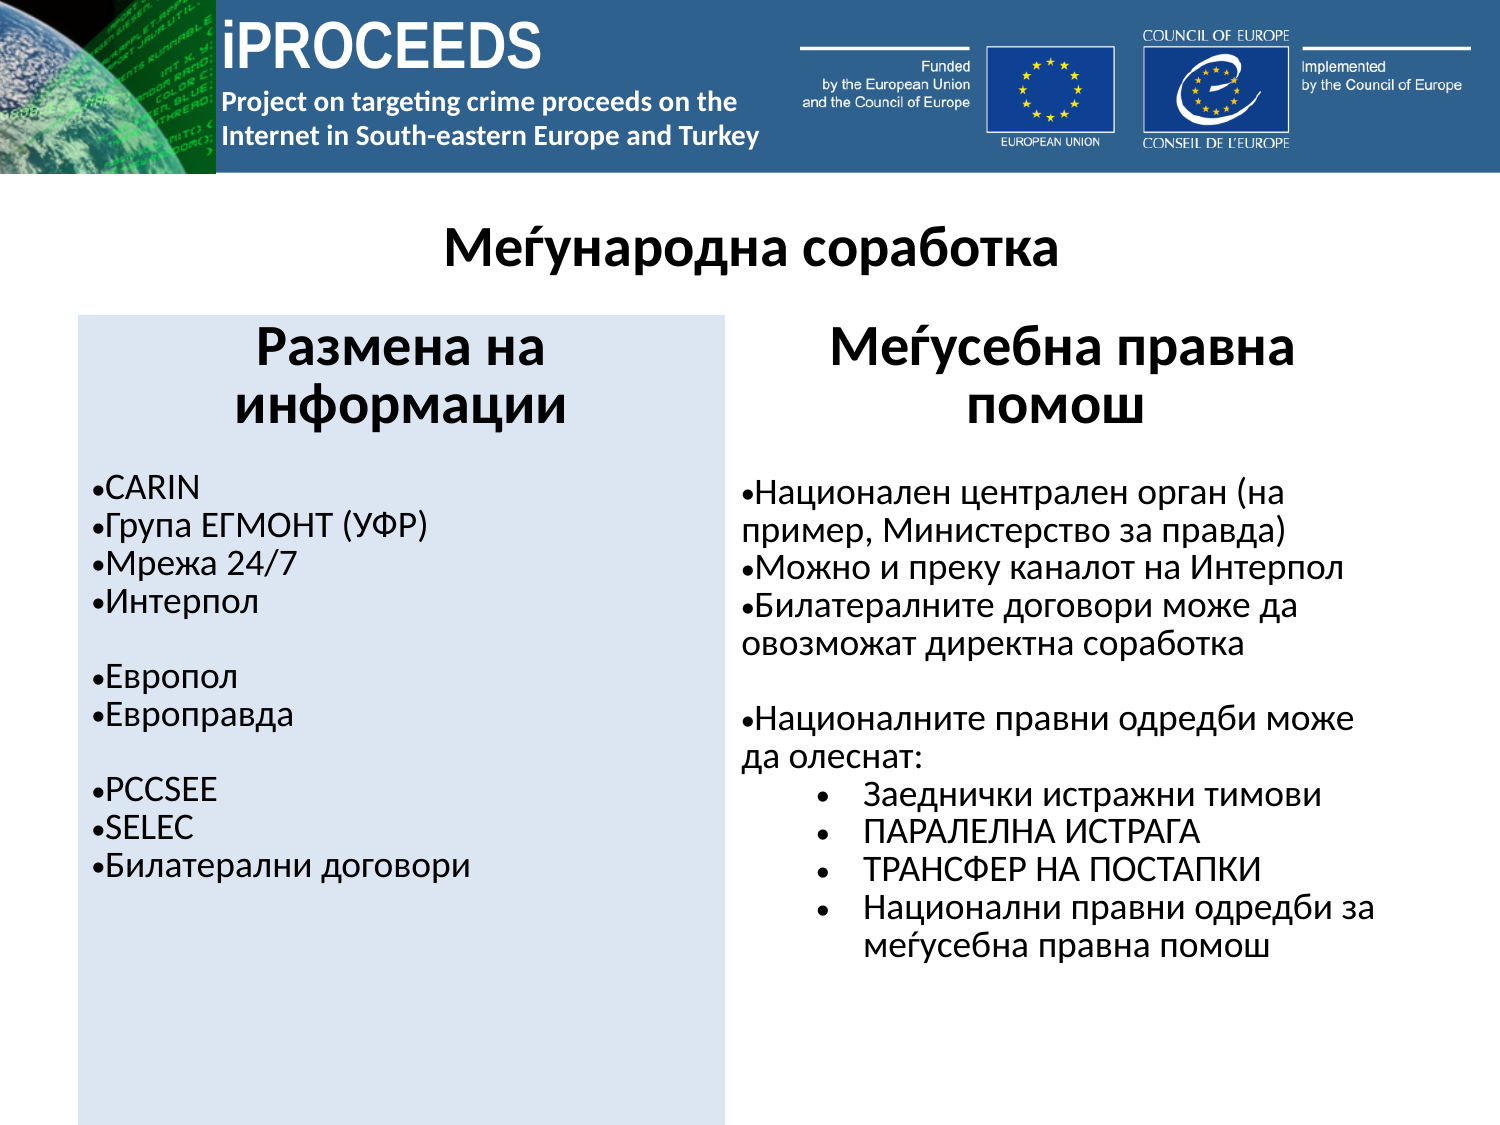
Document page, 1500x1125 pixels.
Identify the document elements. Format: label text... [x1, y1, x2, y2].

picture [800, 30, 1471, 148]
title Меѓународна соработка [76, 172, 1427, 315]
picture [0, 0, 216, 174]
table_header Размена на информации CARIN Група ЕГМОНТ (УФР) Мрежа 24/7 Интерпол Европол Европравда PCCSEE SELEC Билатерални договори [78, 315, 725, 1125]
table_header Меѓусебна правна помош Национален централен орган (на пример, Министерство за правда) Можно и преку каналот на Интерпол Билатералните договори може да овозможат директна соработка Националните правни одредби може да олеснат: Заеднички истражни тимови ПАРАЛЕЛНА ИСТРАГА ТРАНСФЕР НА ПОСТАПКИ Национални правни одредби за меѓусебна правна помош [727, 315, 1399, 1125]
